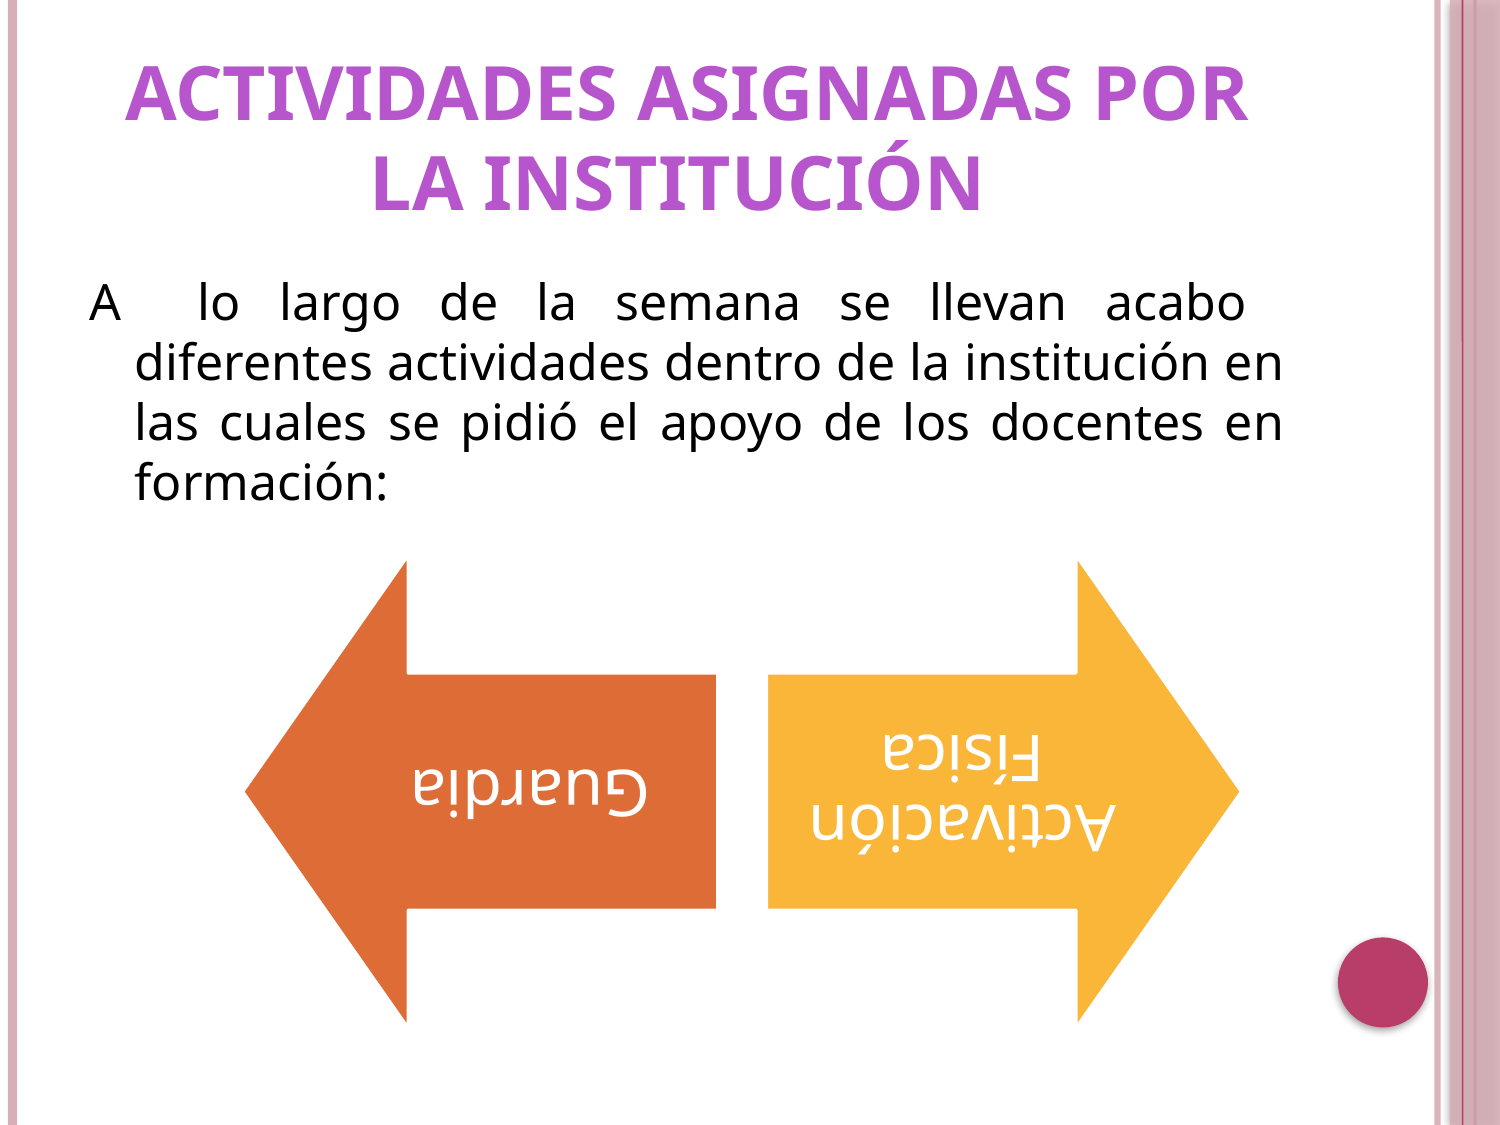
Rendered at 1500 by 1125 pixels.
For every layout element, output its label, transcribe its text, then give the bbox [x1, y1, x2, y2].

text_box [241, 457, 1243, 1125]
list A lo largo de la semana se llevan acabo diferentes actividades dentro de la institución en las cuales se pidió el apoyo de los docentes en formación: [75, 262, 1300, 1062]
title ACTIVIDADES ASIGNADAS POR LA INSTITUCIÓN [75, 45, 1300, 233]
